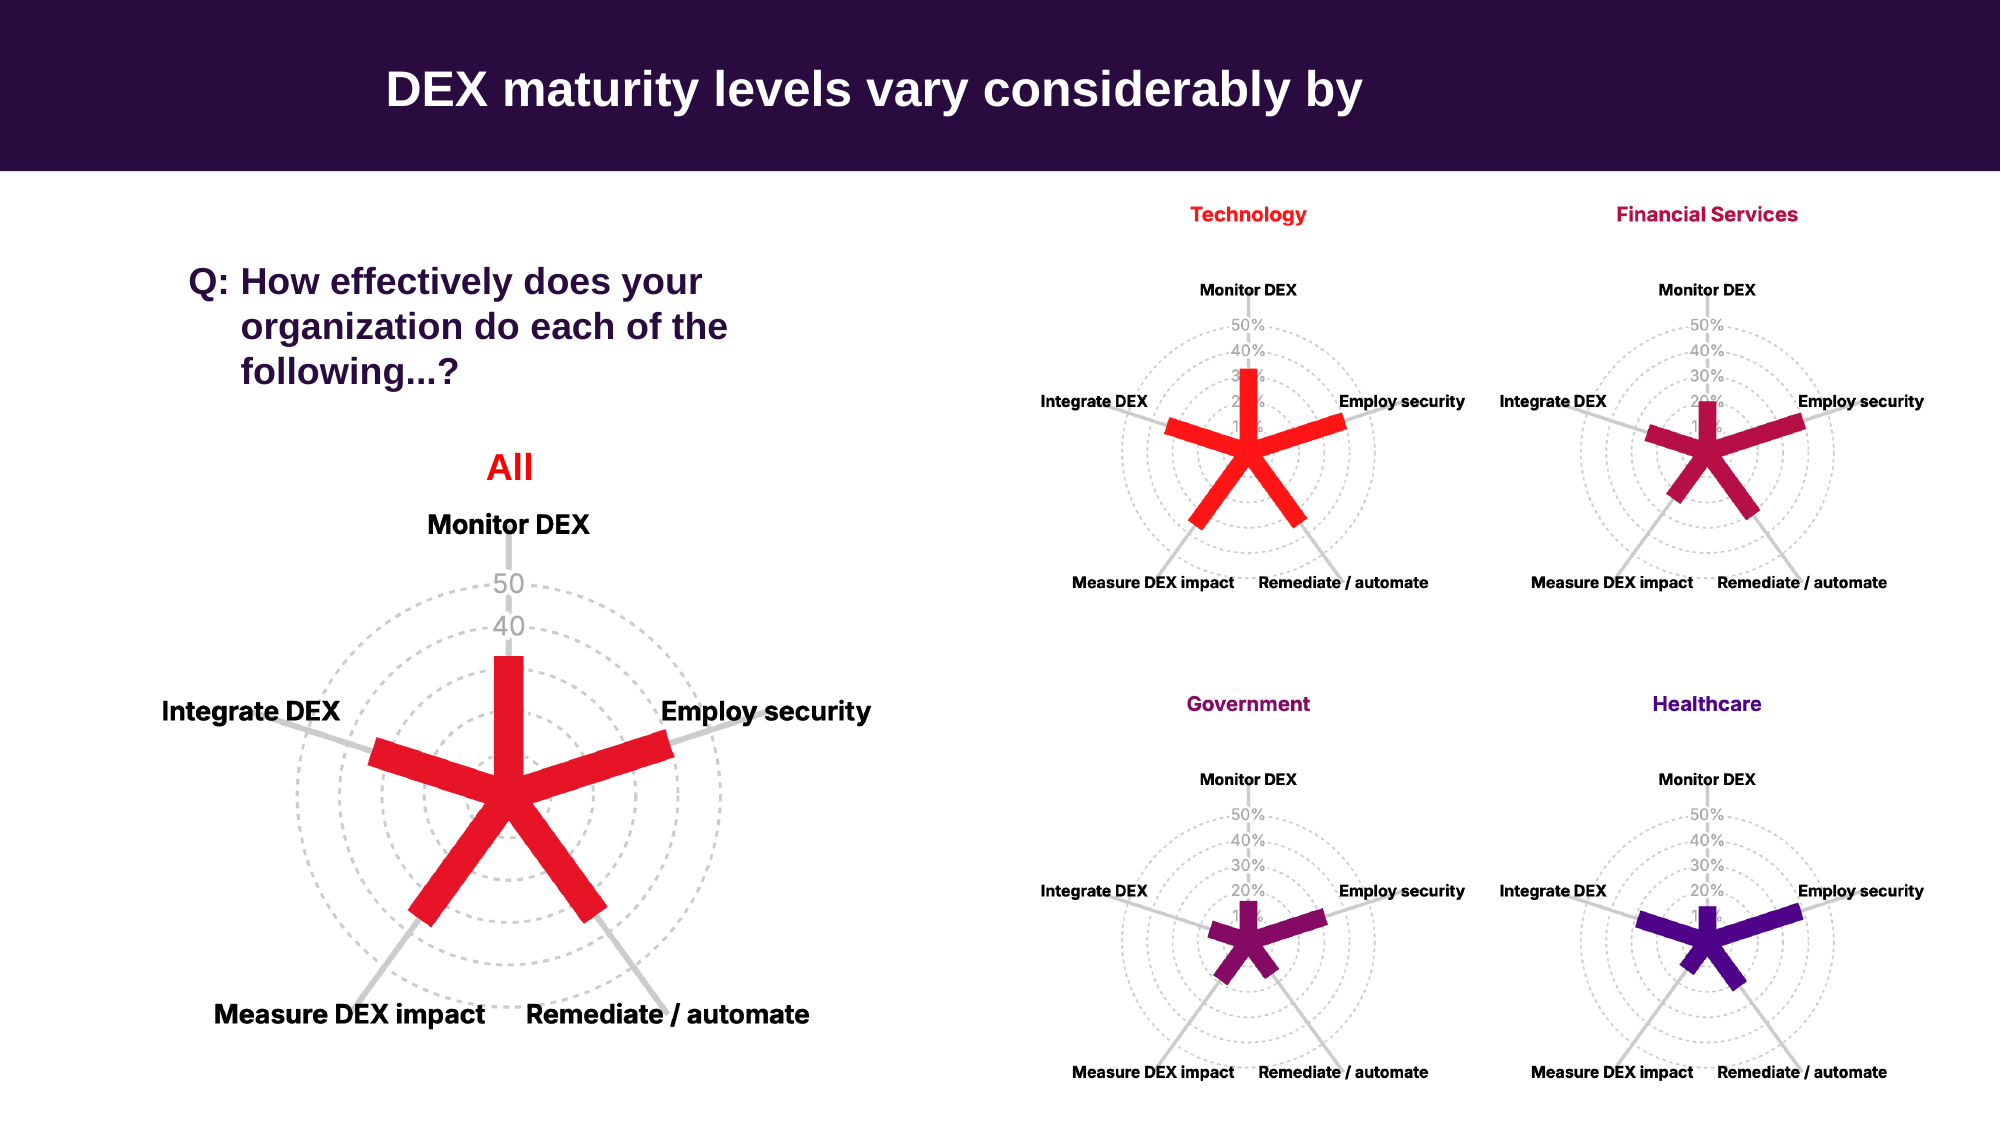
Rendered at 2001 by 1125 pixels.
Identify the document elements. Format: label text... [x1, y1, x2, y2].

text_box DEX maturity levels vary considerably by industry. [99, 5, 1900, 167]
picture [88, 478, 928, 1078]
picture [1014, 190, 1940, 1111]
text_box All [146, 440, 889, 478]
text_box Q: How effectively does your organization do each of the following...? [188, 245, 889, 404]
text_box [0, 0, 2000, 172]
